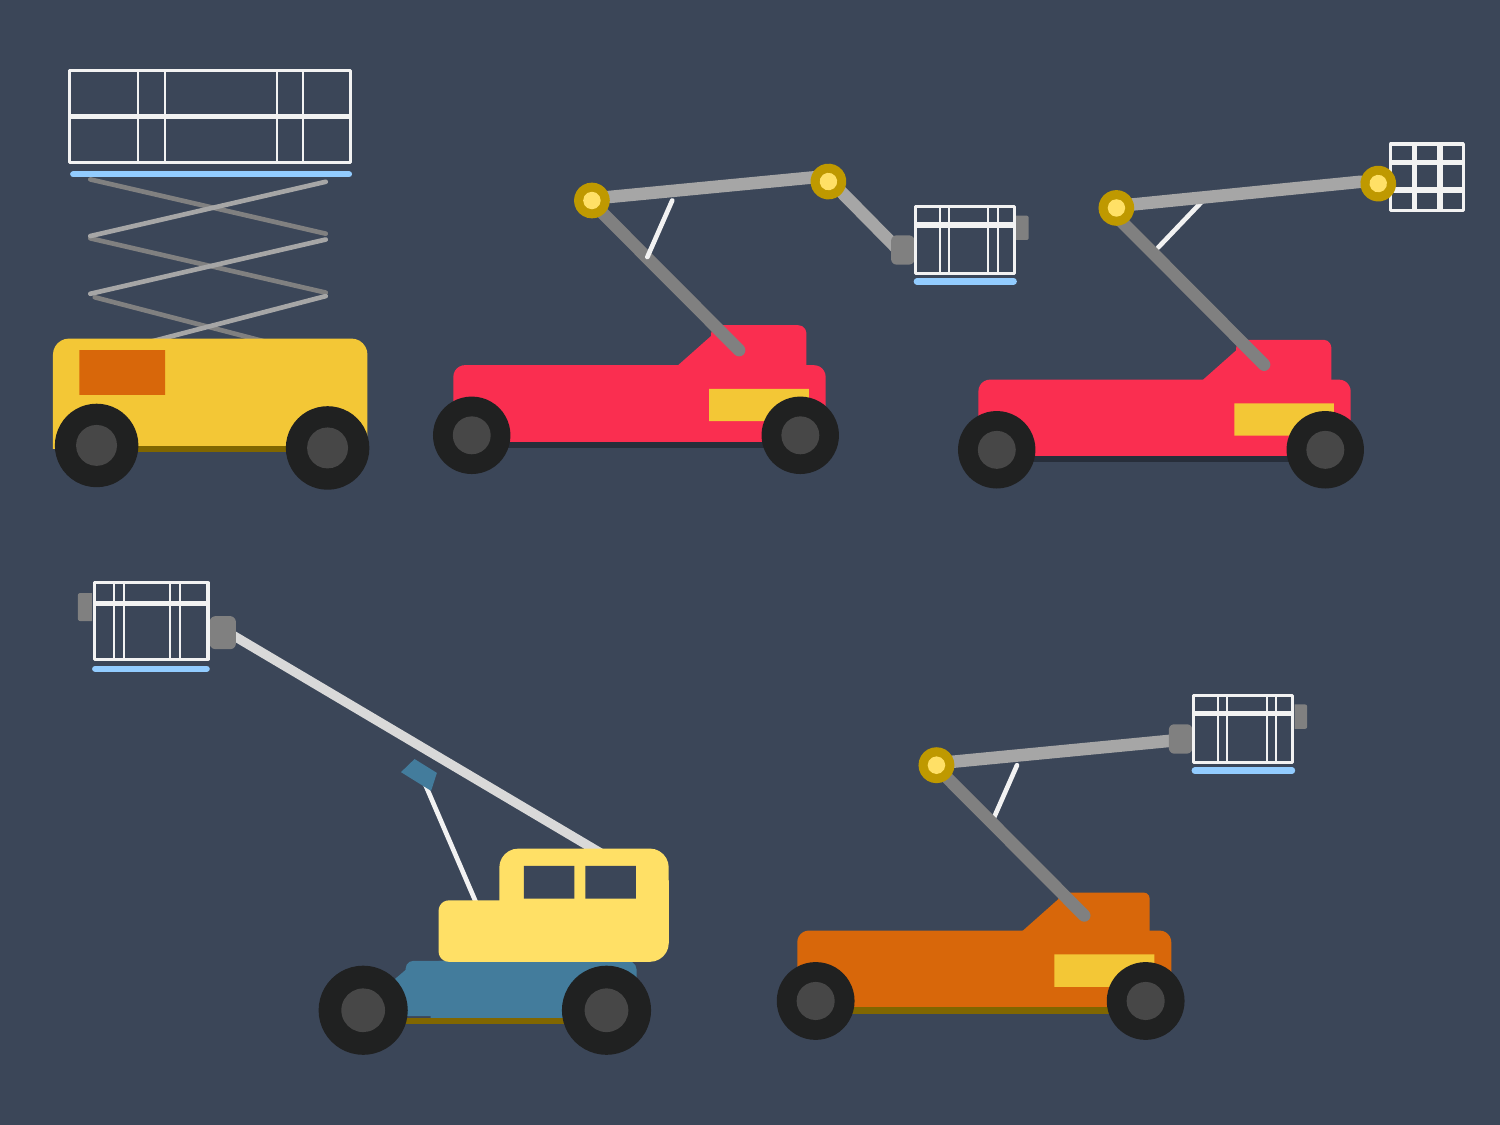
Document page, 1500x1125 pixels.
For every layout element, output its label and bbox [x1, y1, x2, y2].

text_box [52, 70, 370, 490]
text_box [432, 163, 1030, 475]
text_box [868, 143, 1464, 489]
text_box [776, 695, 1308, 1041]
text_box [77, 582, 669, 1056]
